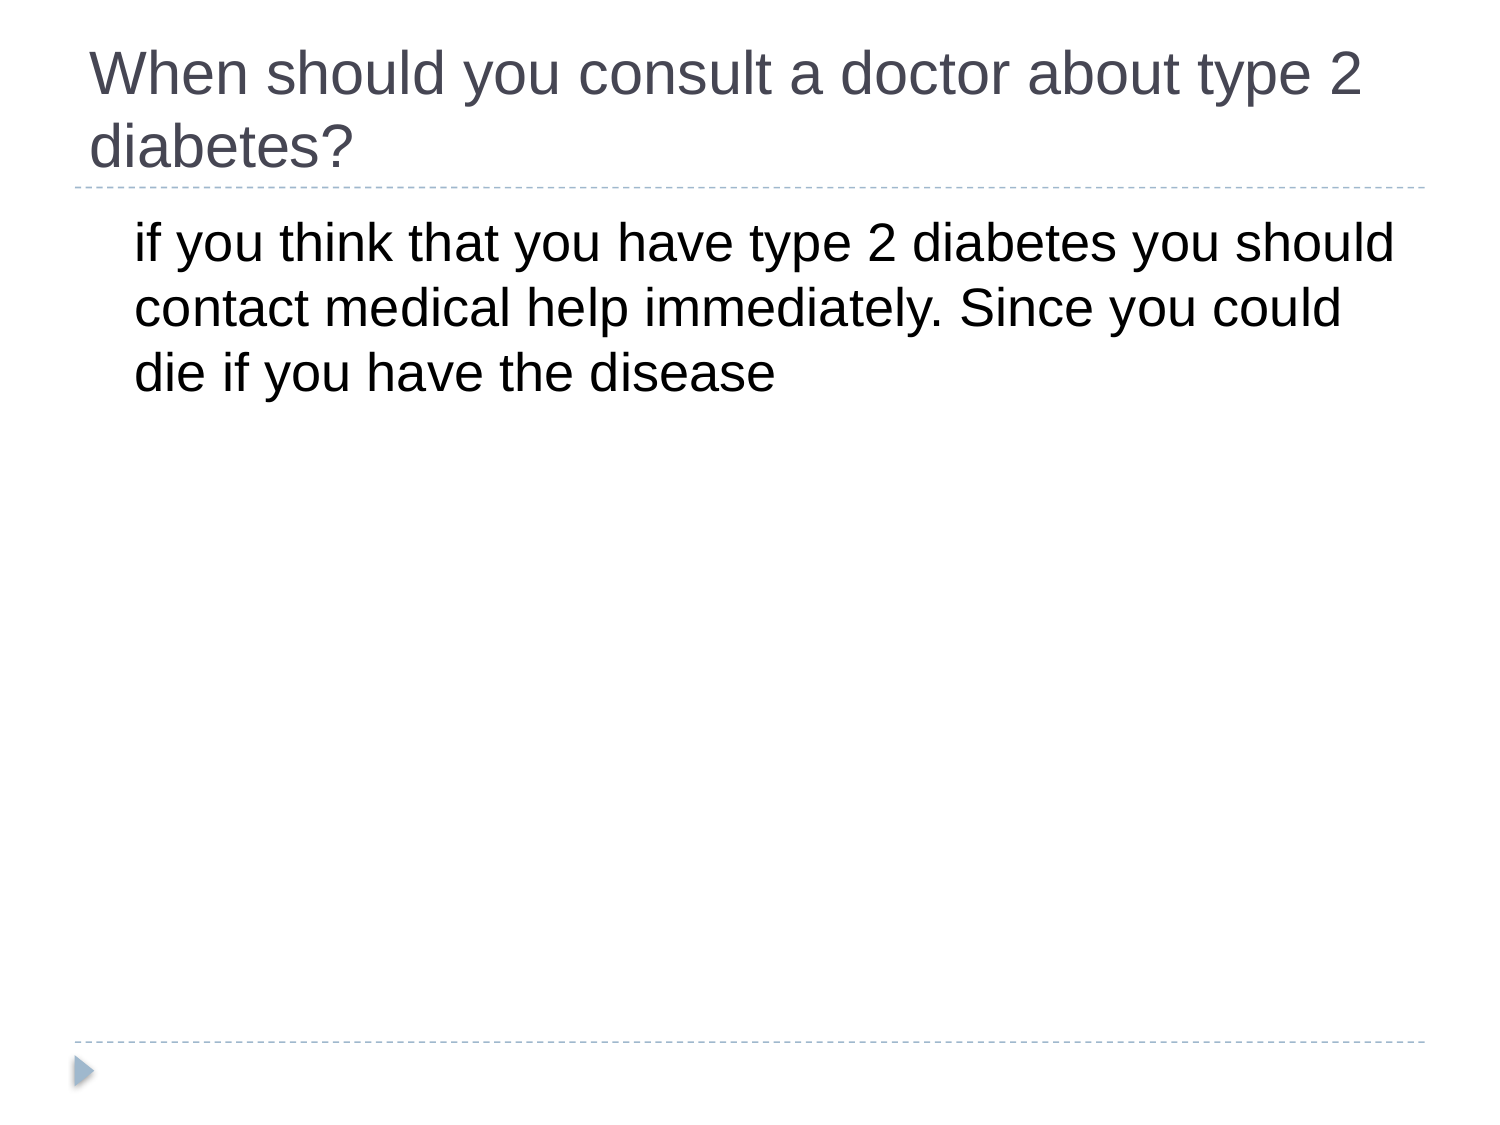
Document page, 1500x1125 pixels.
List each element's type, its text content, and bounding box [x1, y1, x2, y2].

list if you think that you have type 2 diabetes you should contact medical help immediately. Since you could die if you have the disease [75, 200, 1425, 1006]
title When should you consult a doctor about type 2 diabetes? [75, 24, 1425, 188]
